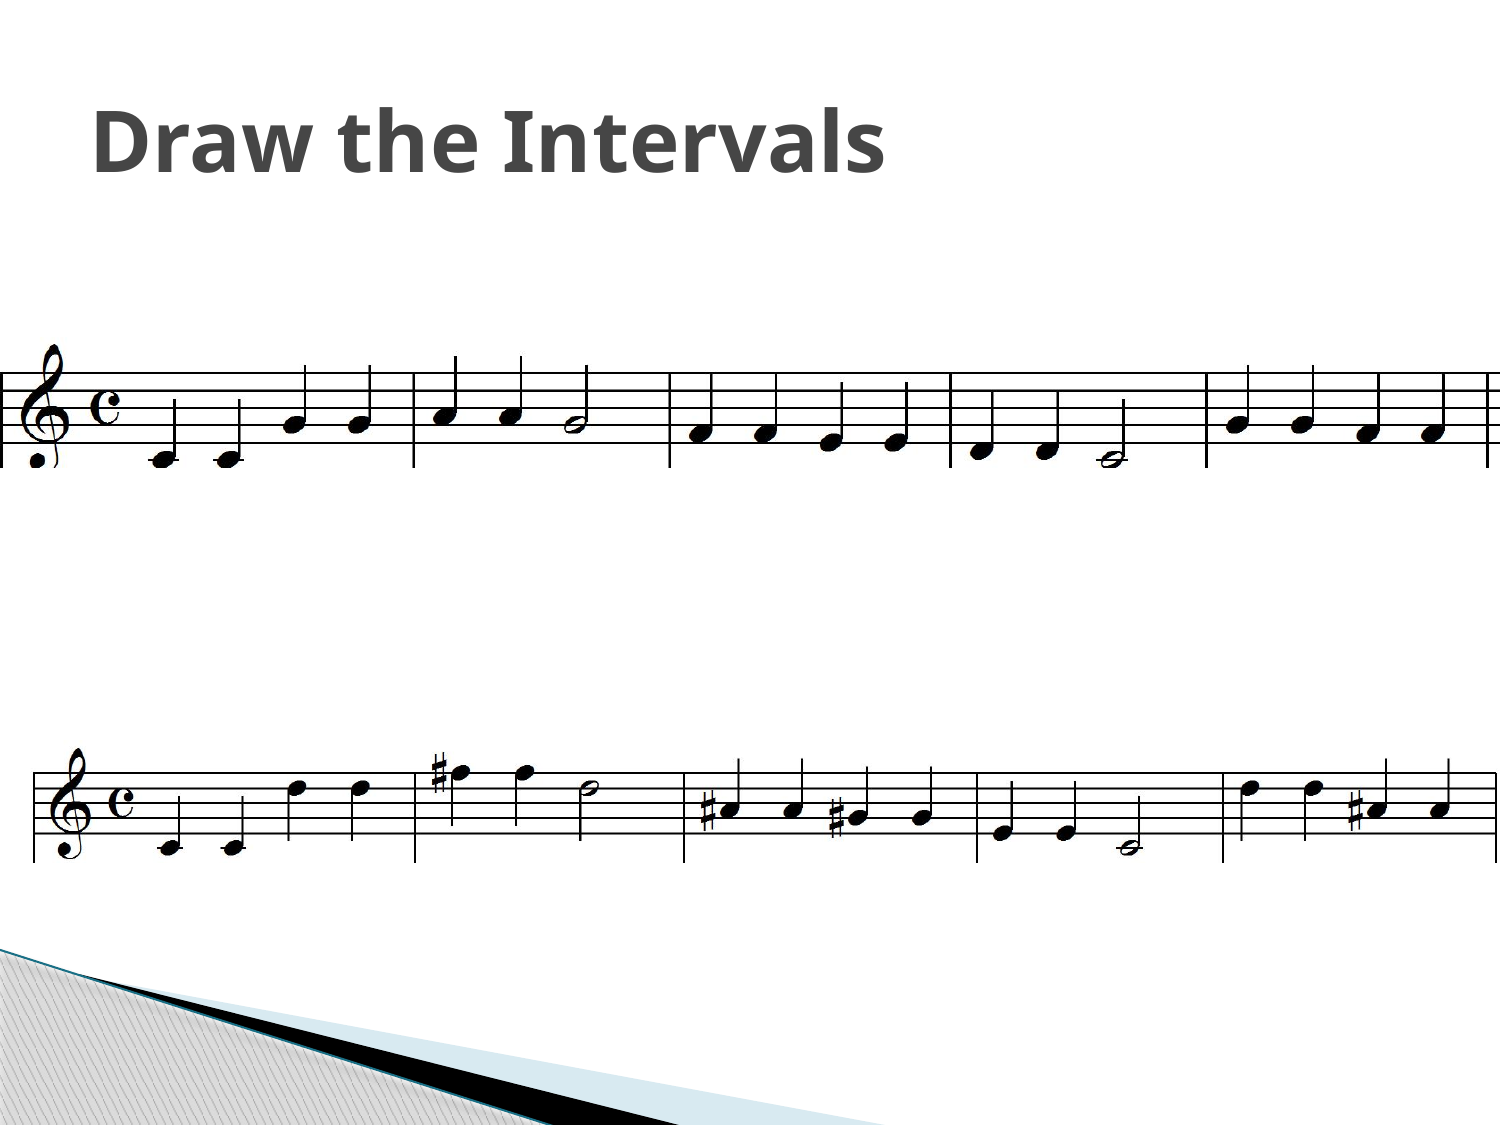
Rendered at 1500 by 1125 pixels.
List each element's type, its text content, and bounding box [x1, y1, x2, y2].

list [0, 337, 1500, 469]
title Draw the Intervals [75, 45, 1425, 233]
picture [30, 740, 1500, 863]
